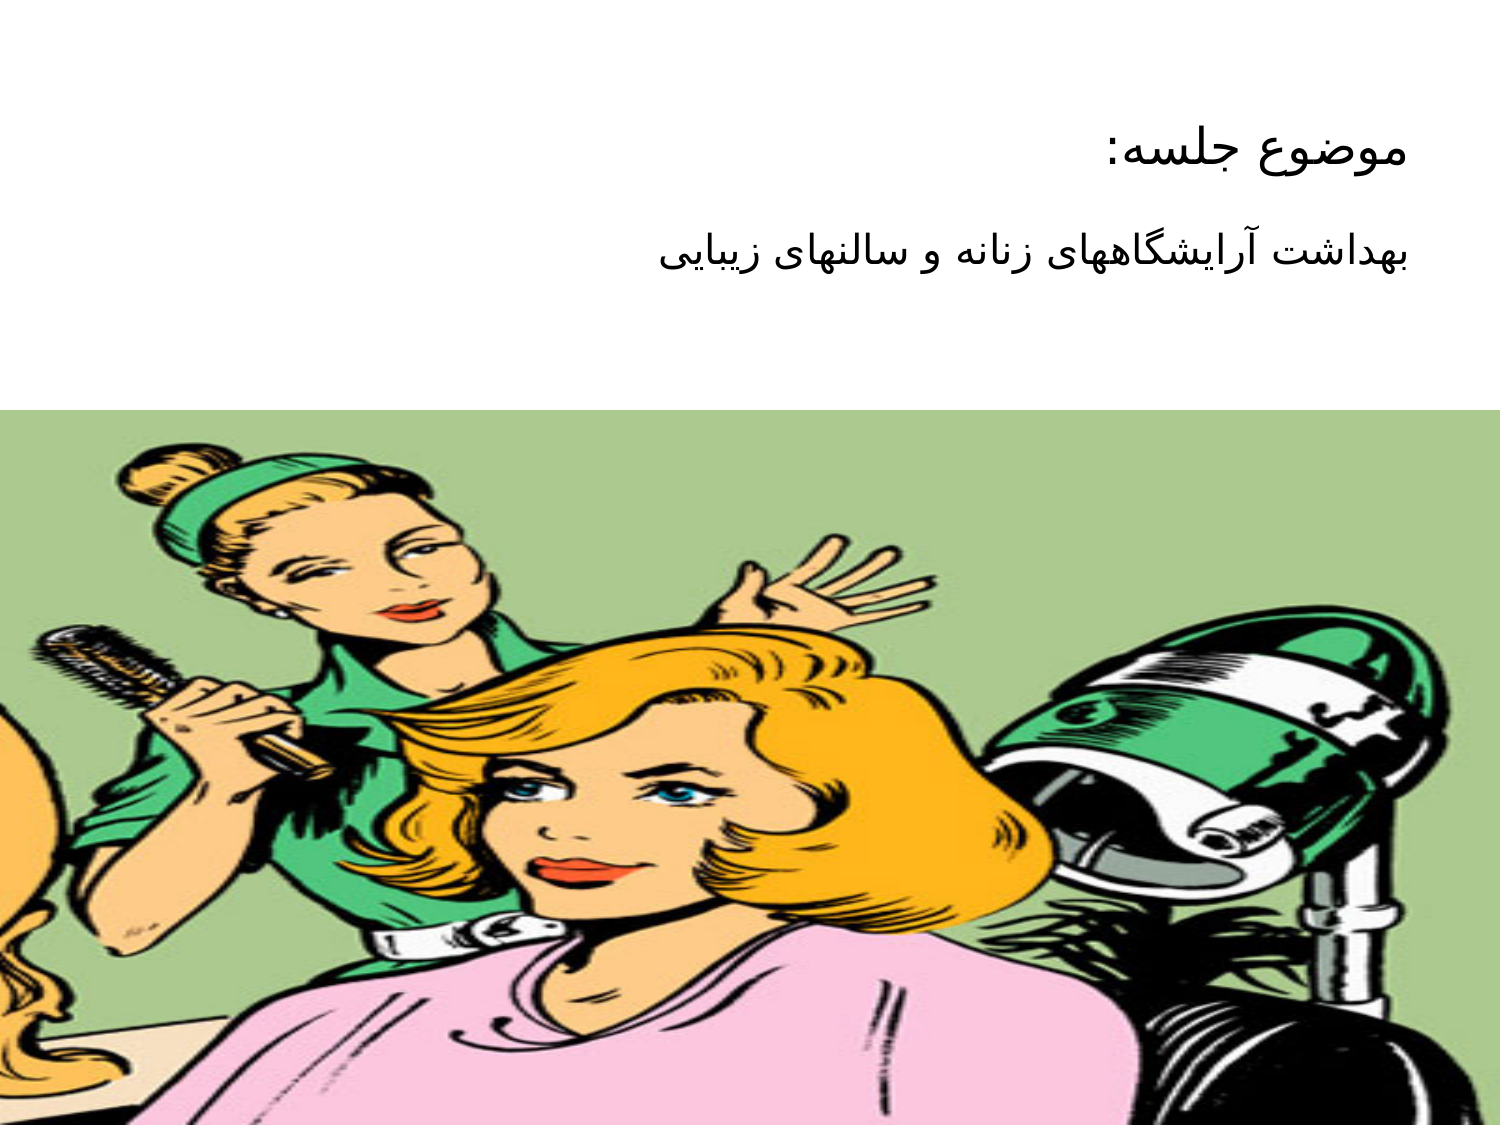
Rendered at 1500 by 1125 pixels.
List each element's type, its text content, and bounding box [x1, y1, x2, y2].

title موضوع جلسه: بهداشت آرایشگاههای زنانه و سالنهای زیبایی [75, 105, 1425, 282]
picture [0, 409, 1500, 1125]
